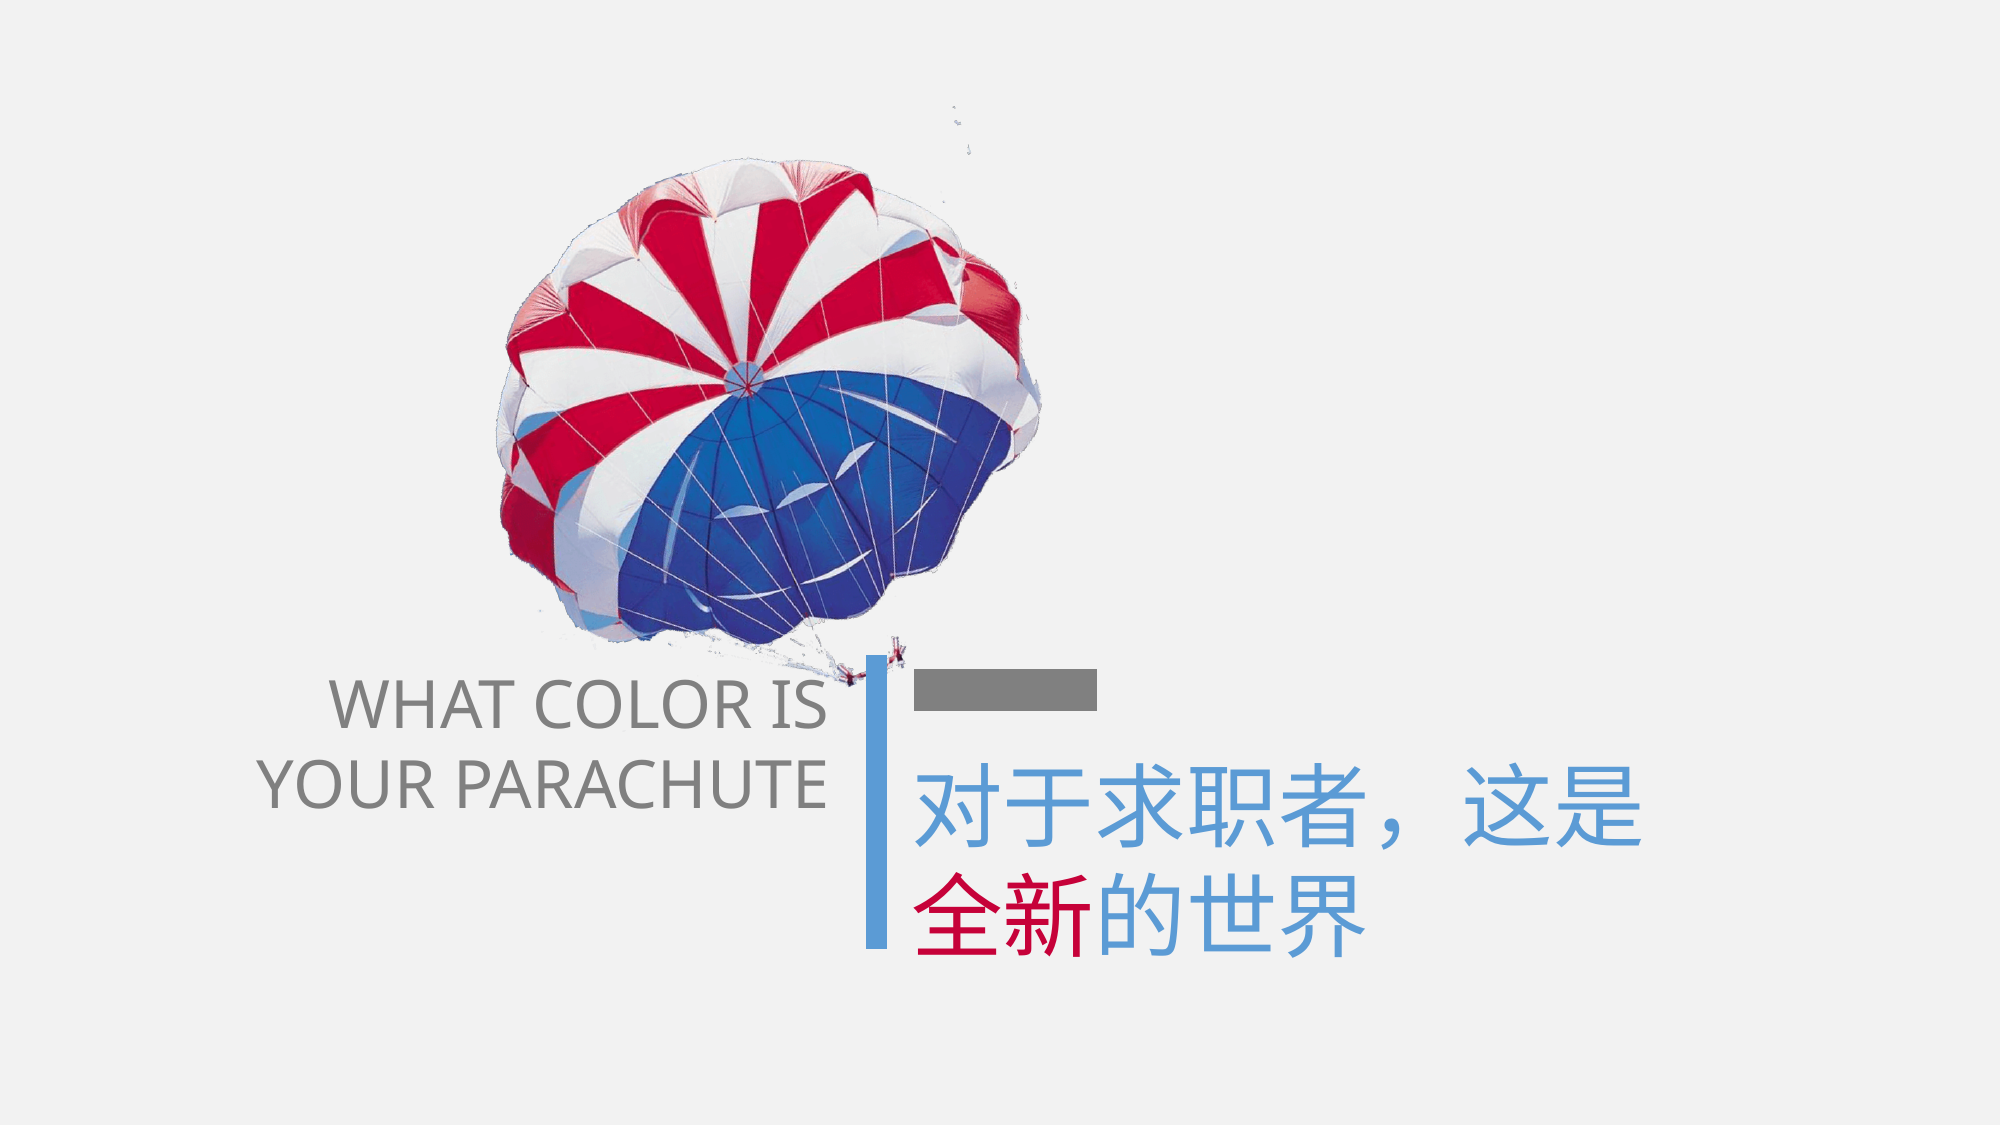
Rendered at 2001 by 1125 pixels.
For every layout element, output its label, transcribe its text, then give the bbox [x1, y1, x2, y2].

text_box 对于求职者，这是 全新的世界 [896, 741, 1661, 976]
text_box WHAT COLOR IS YOUR PARACHUTE [241, 654, 845, 830]
picture [411, 79, 1122, 699]
